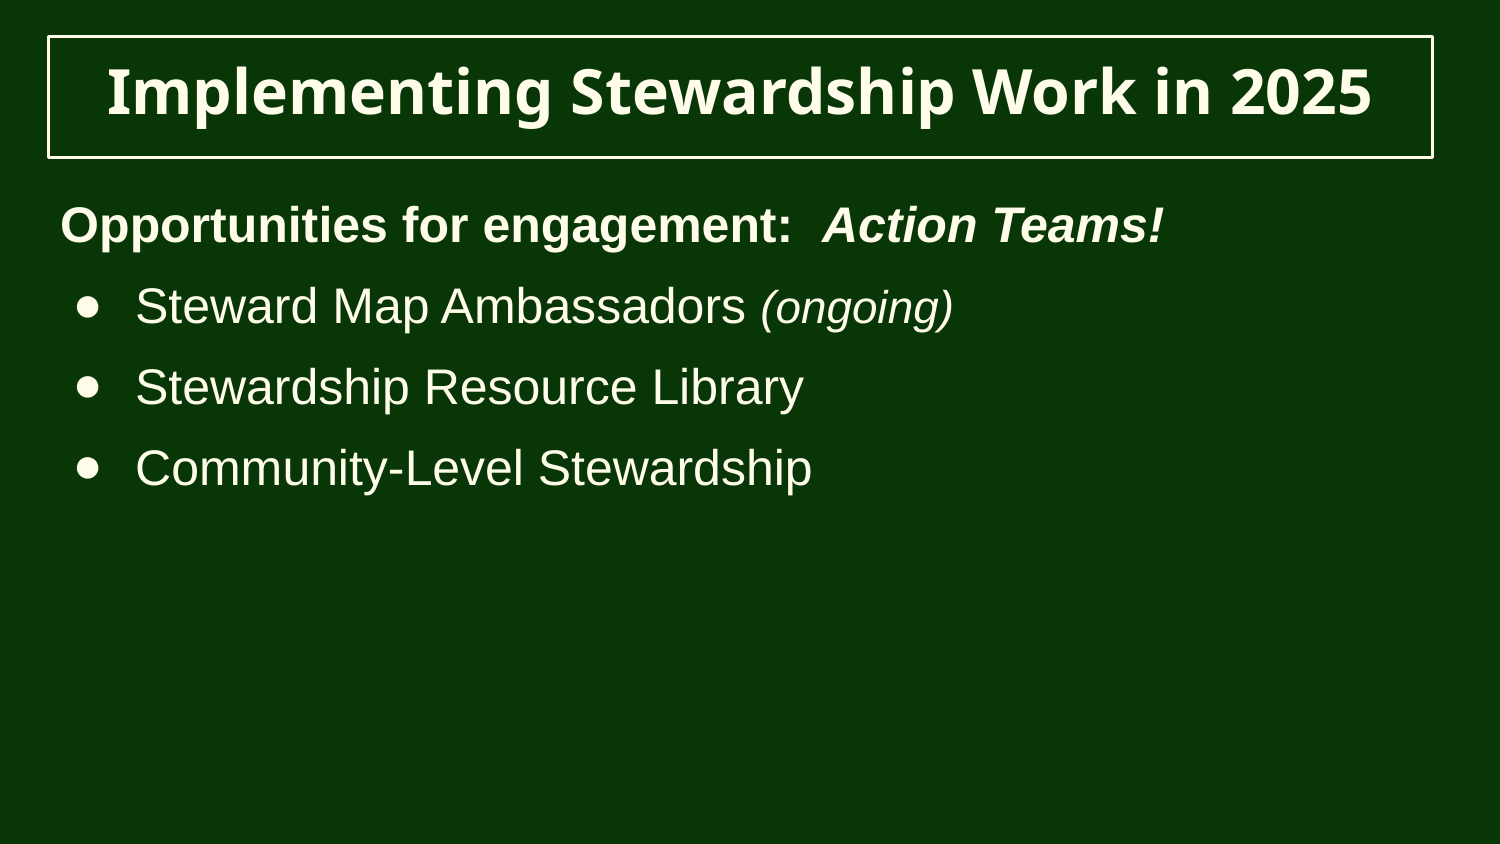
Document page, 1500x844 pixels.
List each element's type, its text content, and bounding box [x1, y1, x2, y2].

title Implementing Stewardship Work in 2025 [48, 36, 1433, 158]
list Opportunities for engagement: Action Teams! Steward Map Ambassadors (ongoing) Stewardship Resource Library Community-Level Stewardship [45, 177, 1430, 772]
